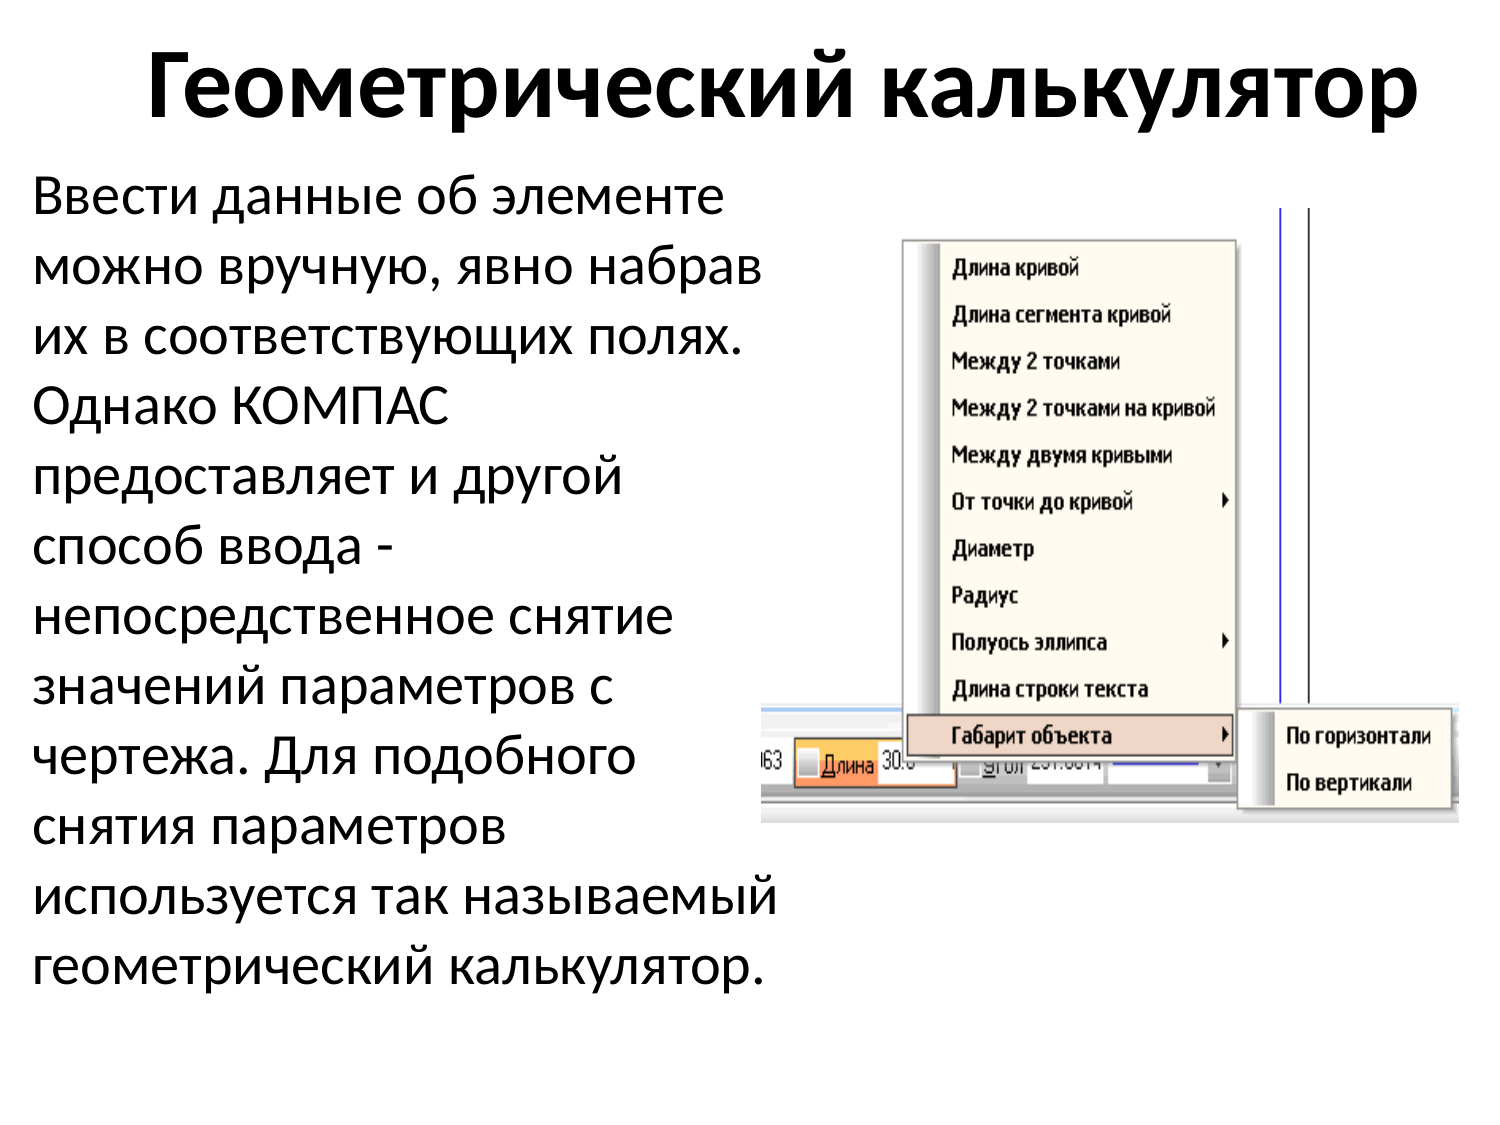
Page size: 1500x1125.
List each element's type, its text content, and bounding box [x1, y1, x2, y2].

title Геометрический калькулятор [109, 0, 1460, 172]
text_box Ввести данные об элементе можно вручную, явно набрав их в соответствующих полях. Однако КОМПАС предоставляет и другой способ ввода - непосредственное снятие значений параметров с чертежа. Для подобного снятия параметров используется так называемый геометрический калькулятор. [17, 148, 812, 1004]
picture [761, 208, 1459, 823]
